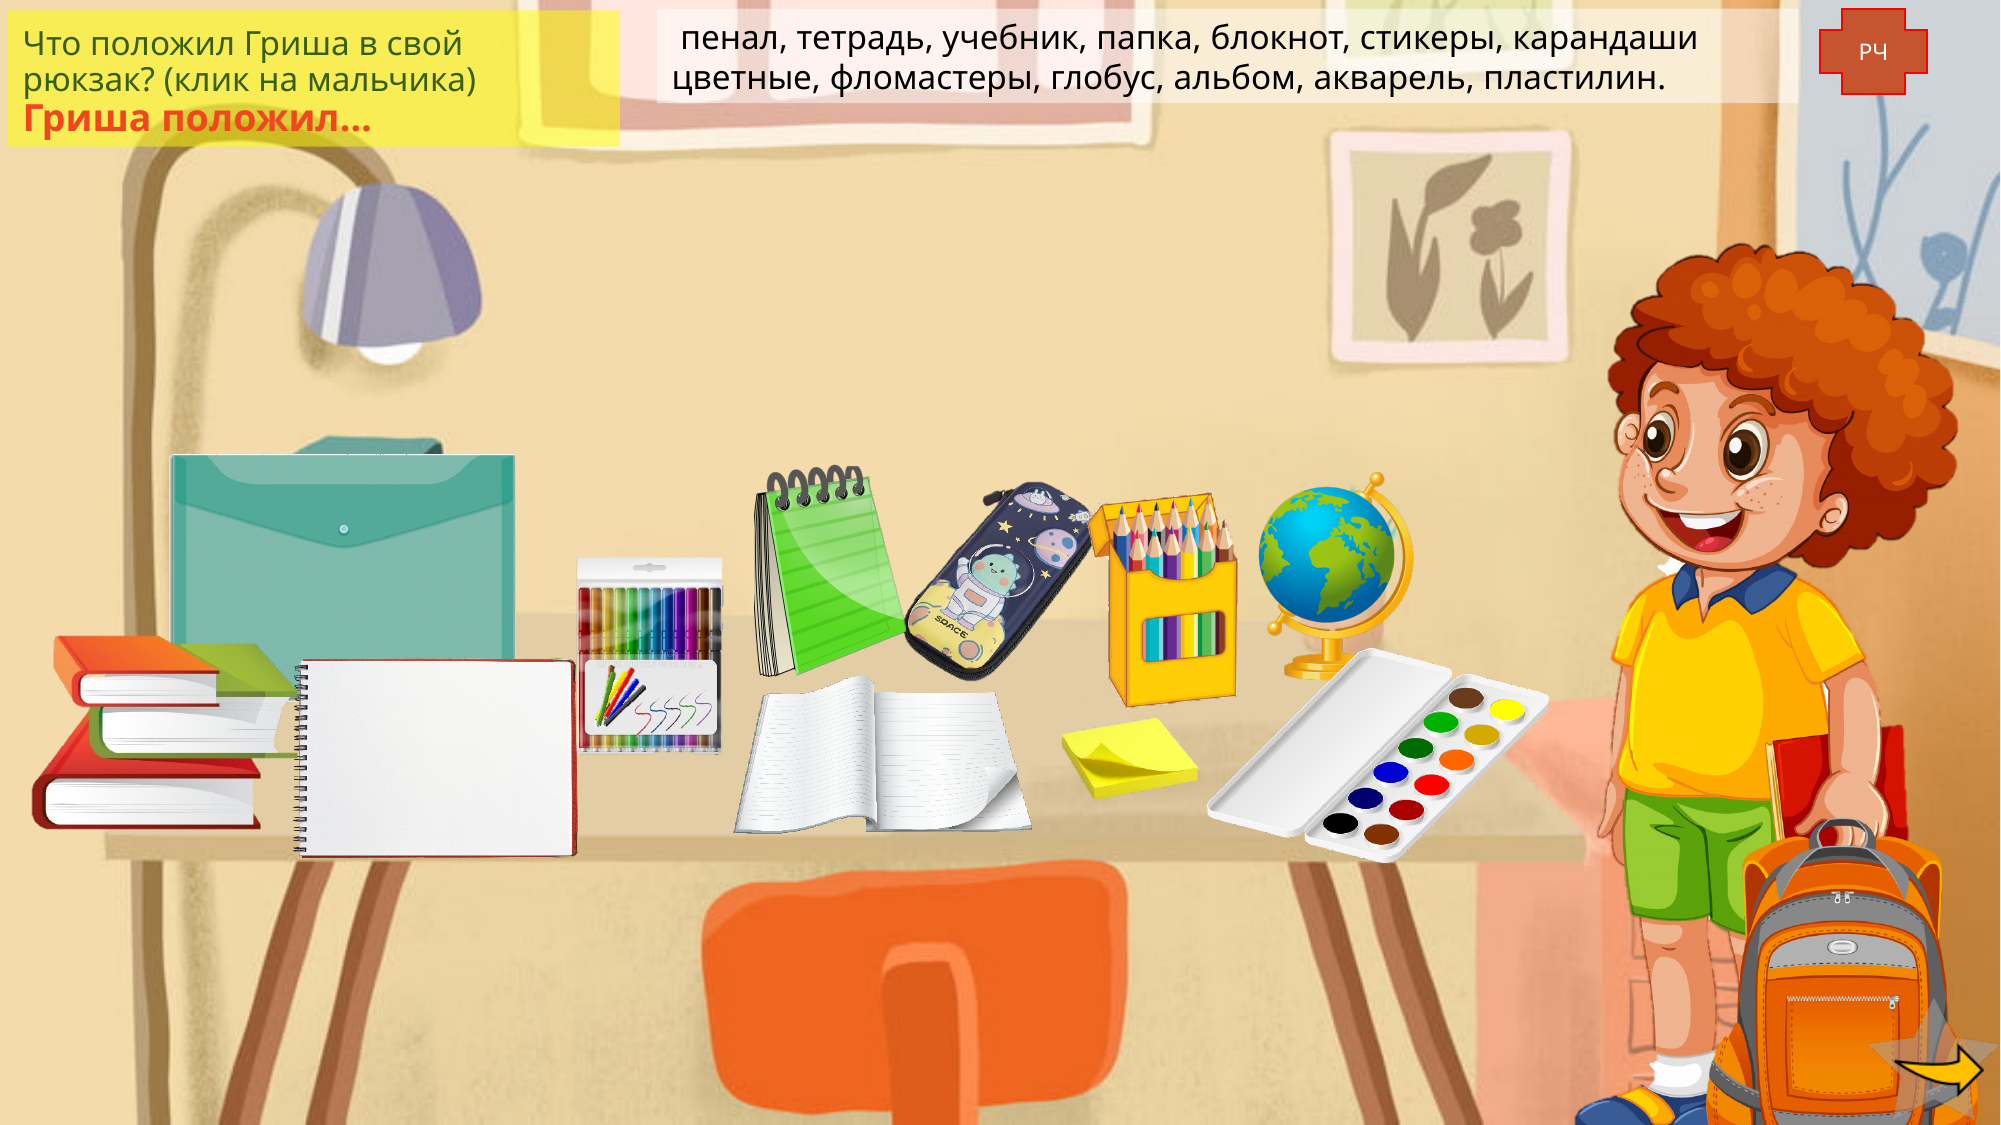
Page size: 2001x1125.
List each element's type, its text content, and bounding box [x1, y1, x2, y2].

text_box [1563, 230, 1979, 1125]
picture [0, 0, 2001, 1125]
text_box Что положил Гриша в свой рюкзак? (клик на мальчика) Гриша положил… [7, 10, 620, 147]
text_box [514, 523, 784, 793]
text_box пенал, тетрадь, учебник, папка, блокнот, стикеры, карандаши цветные, фломастеры, глобус, альбом, акварель, пластилин. [656, 8, 1799, 104]
text_box РЧ [1819, 8, 1928, 95]
